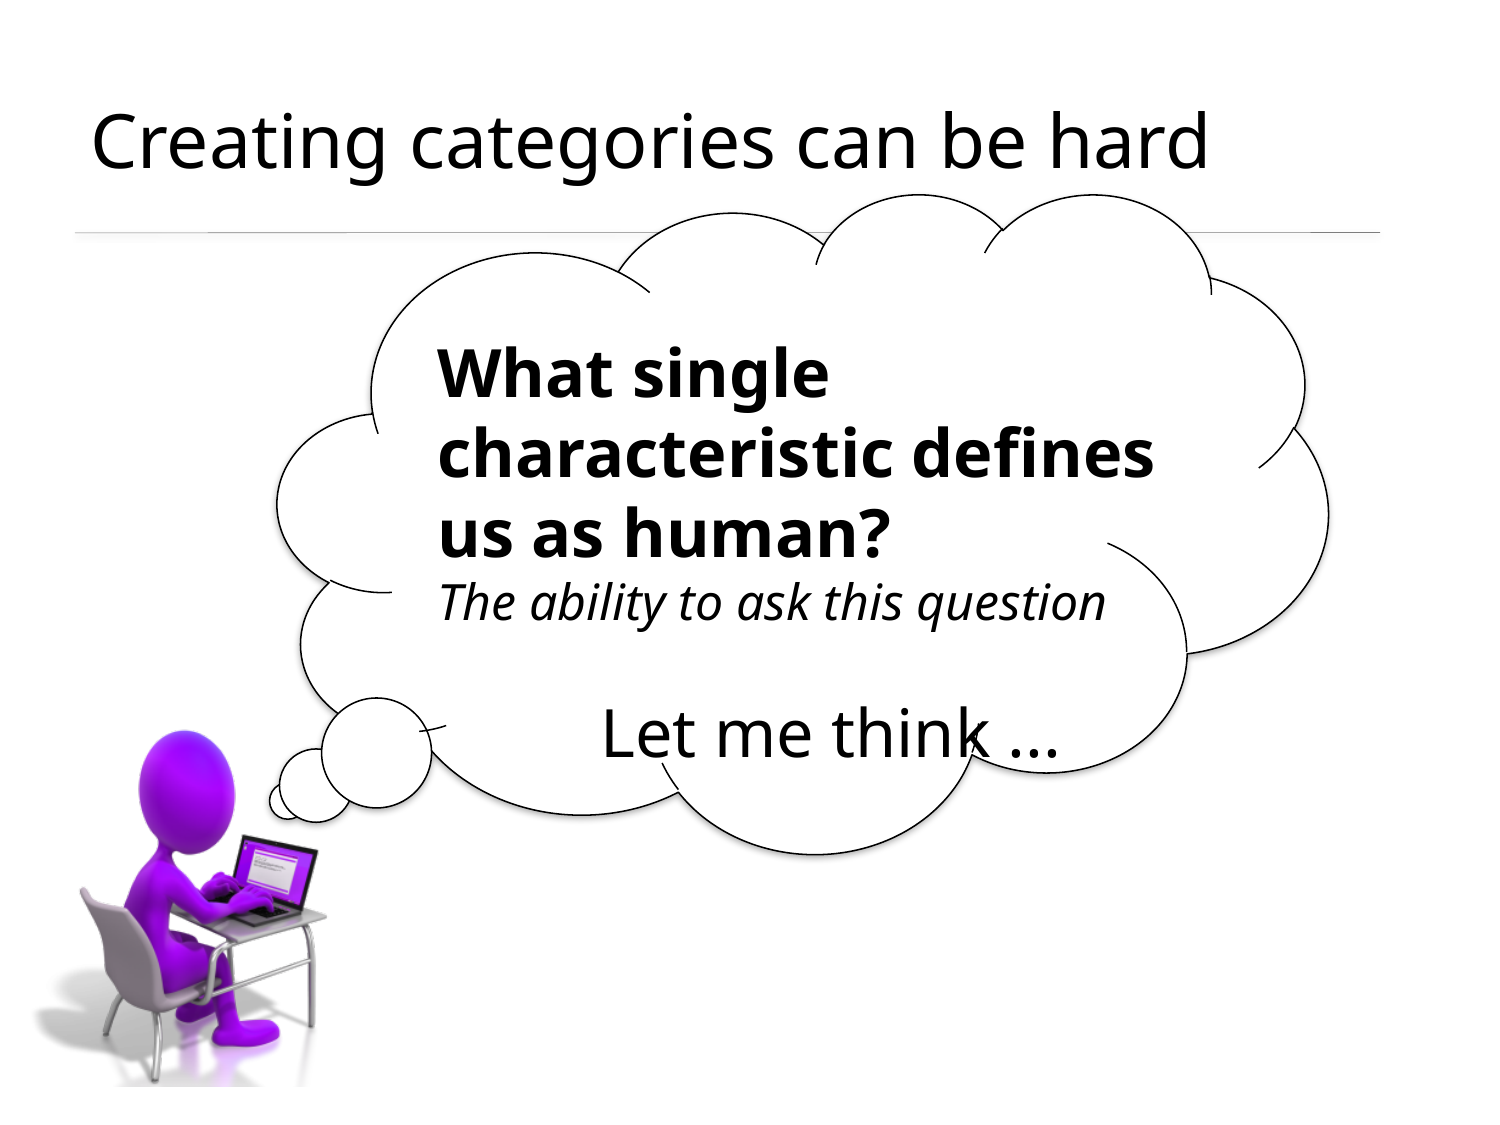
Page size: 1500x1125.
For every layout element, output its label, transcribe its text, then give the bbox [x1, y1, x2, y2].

text_box [833, 194, 1184, 230]
text_box What single characteristic defines us as human? The ability to ask this question Let me think ... [422, 323, 1241, 858]
title Creating categories can be hard [75, 45, 1425, 233]
text_box [662, 212, 803, 230]
text_box [276, 242, 1330, 809]
picture [6, 721, 372, 1087]
